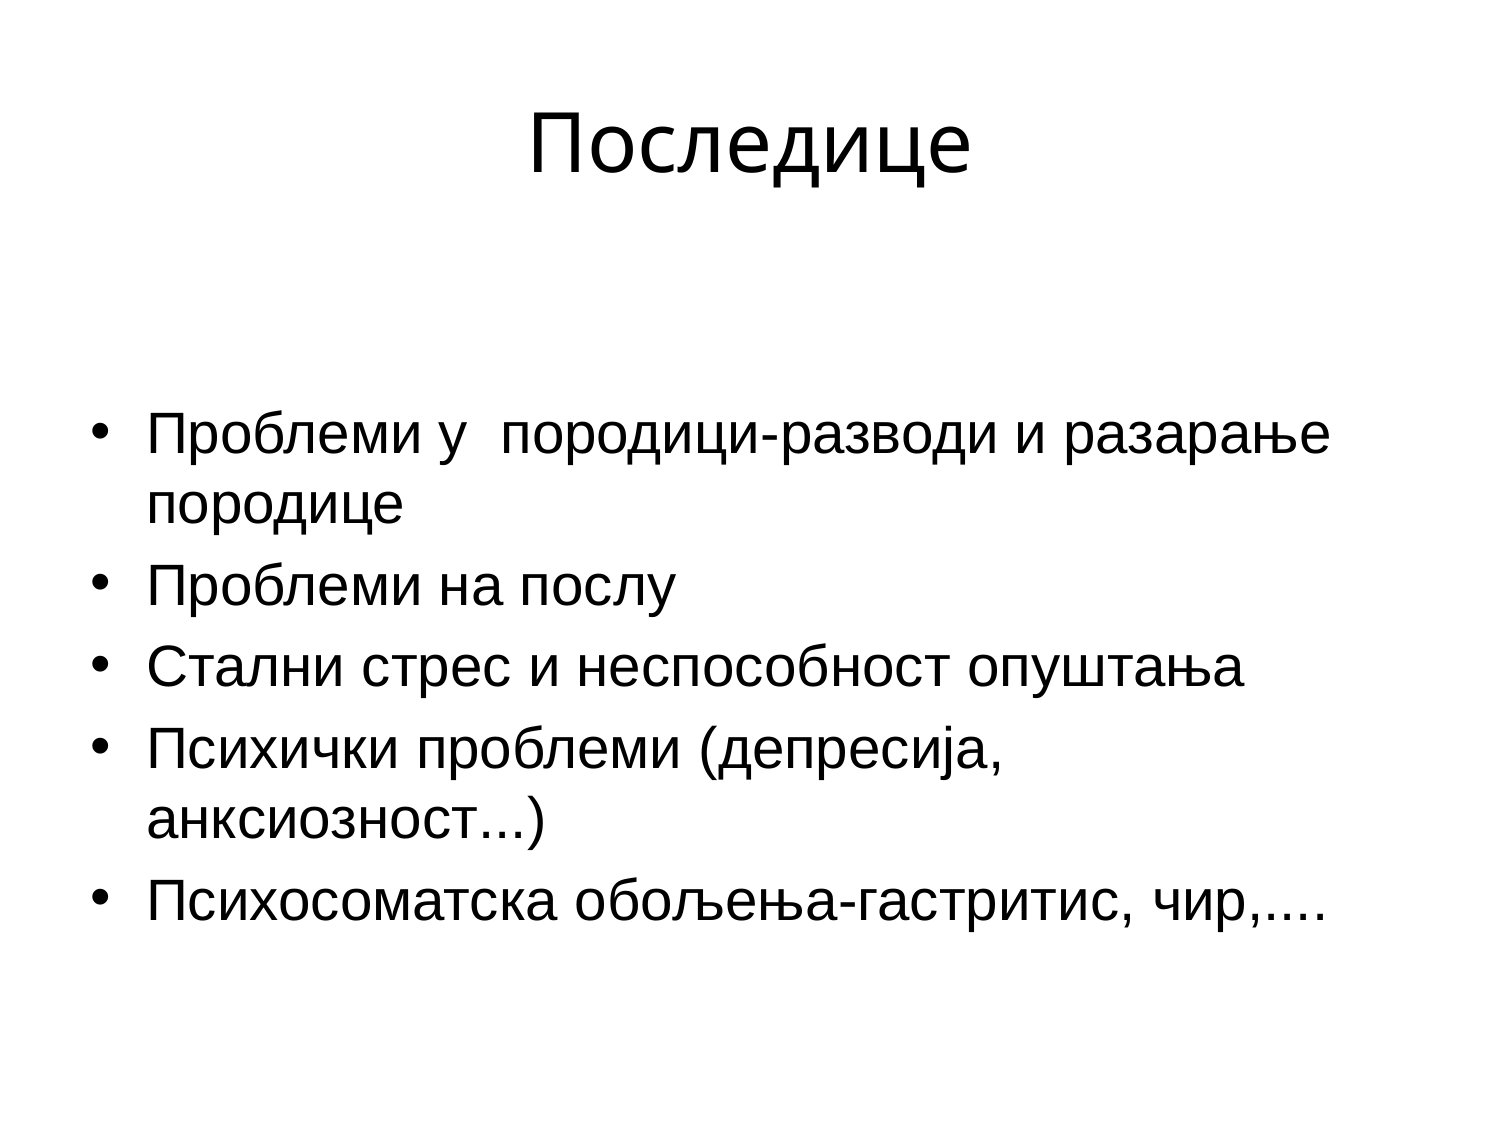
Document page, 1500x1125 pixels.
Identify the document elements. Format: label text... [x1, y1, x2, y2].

list Проблеми у породици-разводи и разарање породице Проблеми на послу Стални стрес и неспособност опуштања Психички проблеми (депресија, анксиозност...) Психосоматска обољења-гастритис, чир,.... [74, 387, 1426, 1001]
title Последице [74, 44, 1426, 233]
